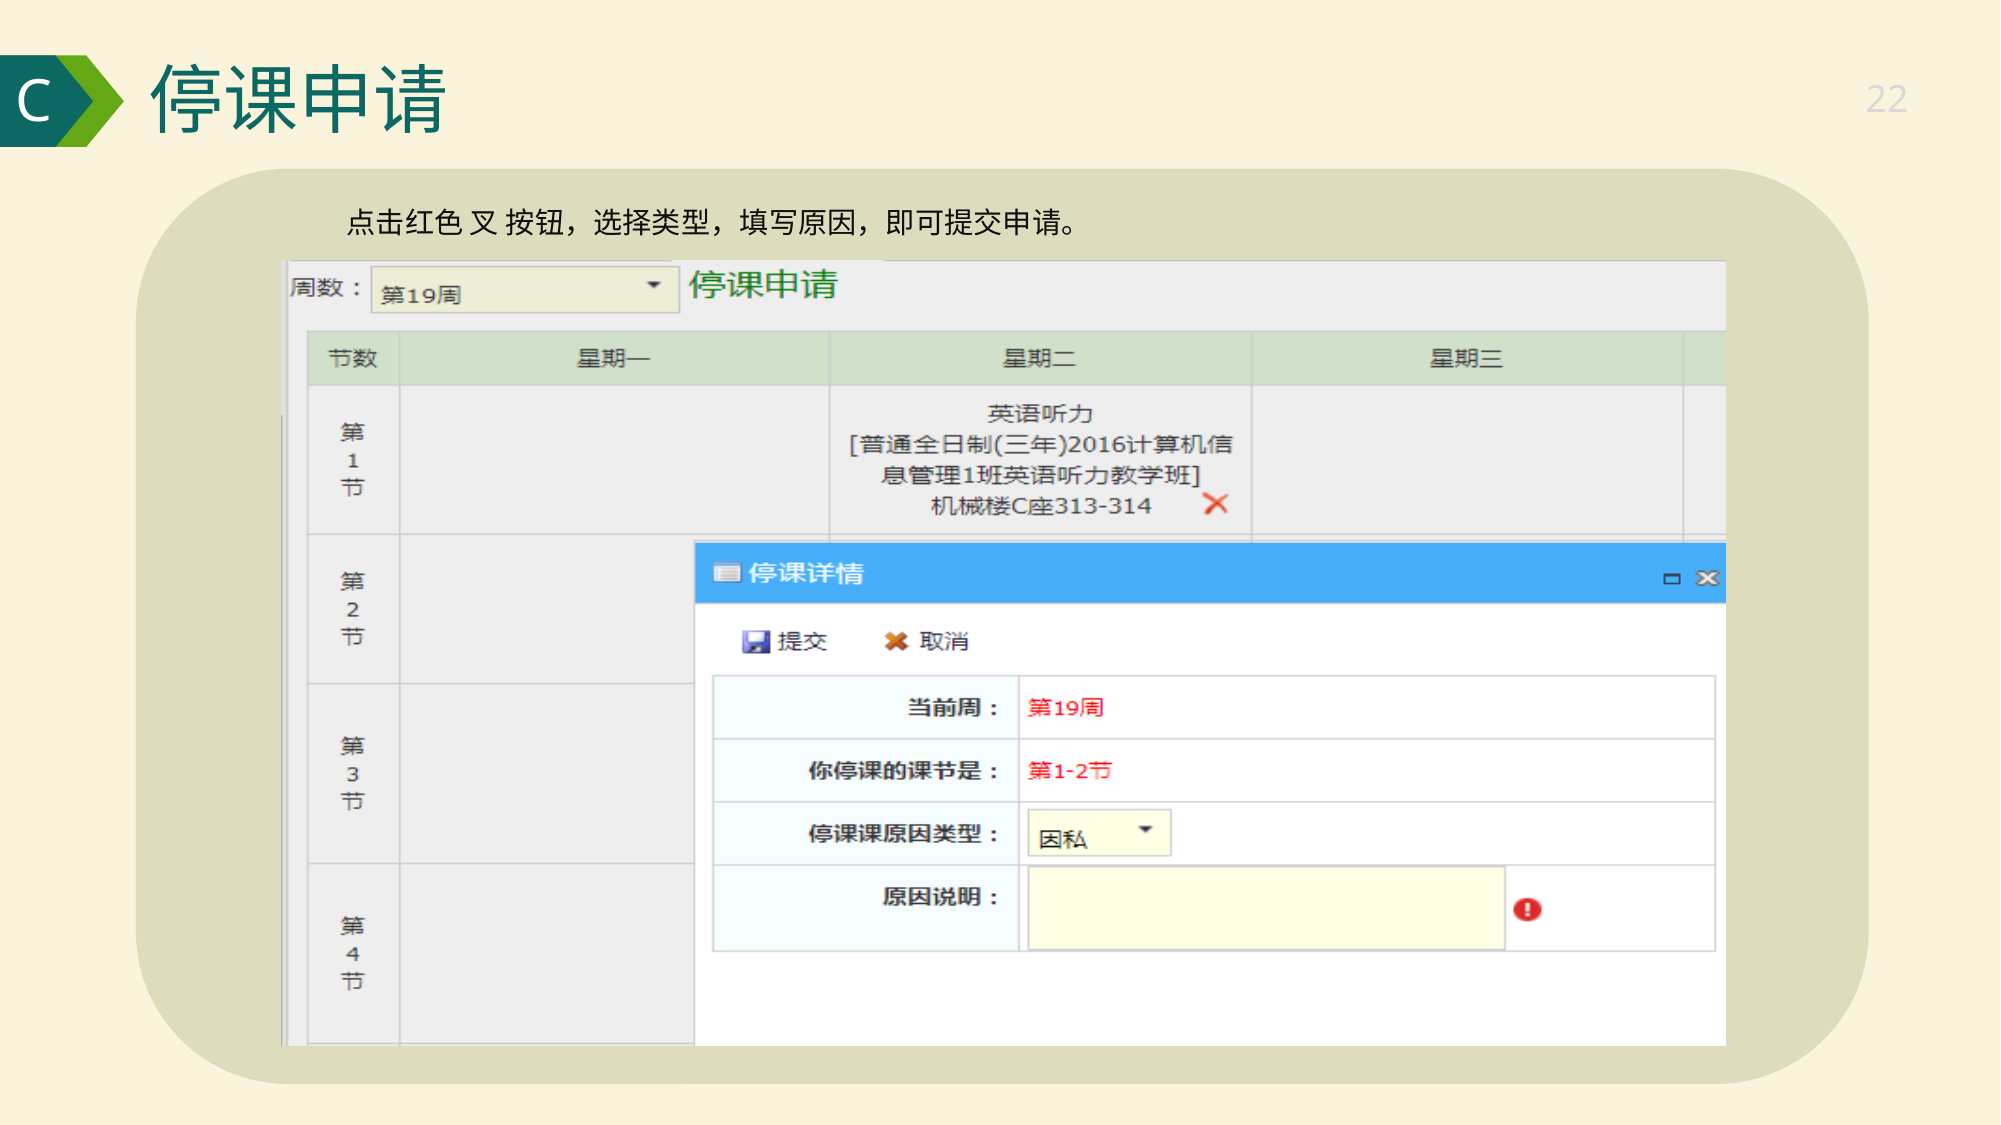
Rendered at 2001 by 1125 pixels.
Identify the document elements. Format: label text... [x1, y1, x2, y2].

list 停课申请 [133, 55, 1427, 147]
text_box C [0, 63, 85, 136]
picture [281, 260, 1726, 1047]
list 点击红色 叉 按钮，选择类型，填写原因，即可提交申请。 [292, 201, 1727, 252]
text_box [135, 168, 1869, 1085]
